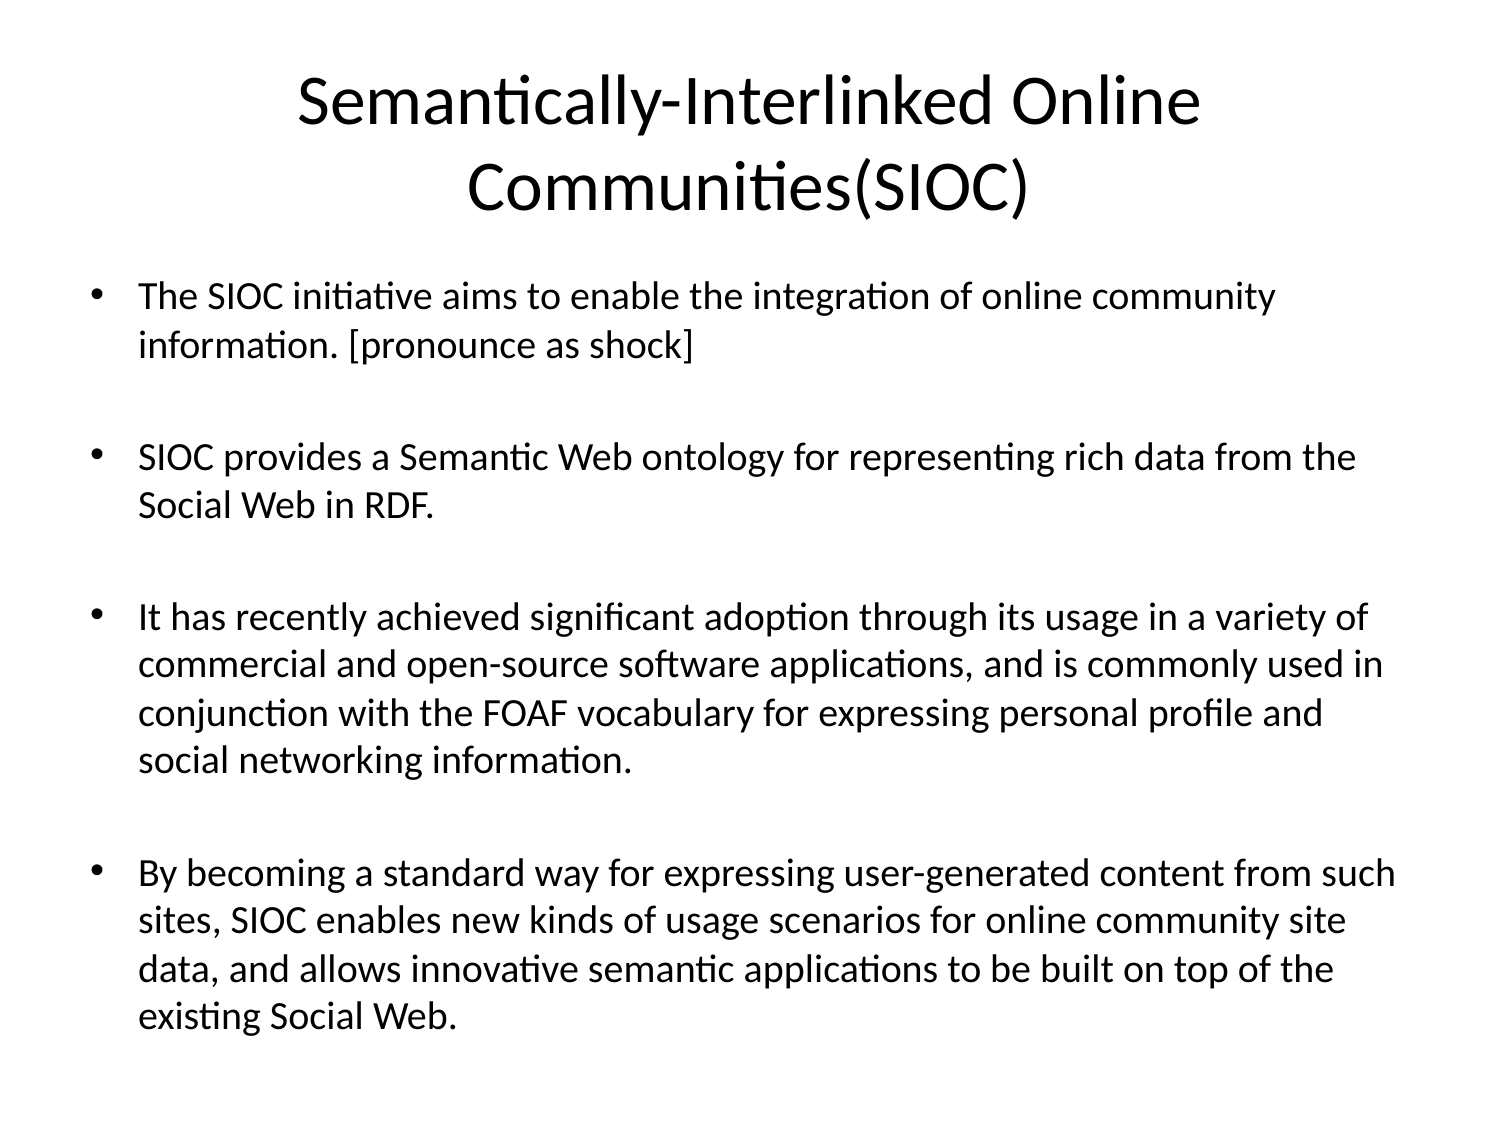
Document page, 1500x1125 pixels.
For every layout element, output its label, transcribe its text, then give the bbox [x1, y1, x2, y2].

title Semantically-Interlinked Online Communities(SIOC) [75, 45, 1425, 233]
list The SIOC initiative aims to enable the integration of online community information. [pronounce as shock] SIOC provides a Semantic Web ontology for representing rich data from the Social Web in RDF. It has recently achieved significant adoption through its usage in a variety of commercial and open-source software applications, and is commonly used in conjunction with the FOAF vocabulary for expressing personal profile and social networking information. By becoming a standard way for expressing user-generated content from such sites, SIOC enables new kinds of usage scenarios for online community site data, and allows innovative semantic applications to be built on top of the existing Social Web. [75, 262, 1425, 1055]
